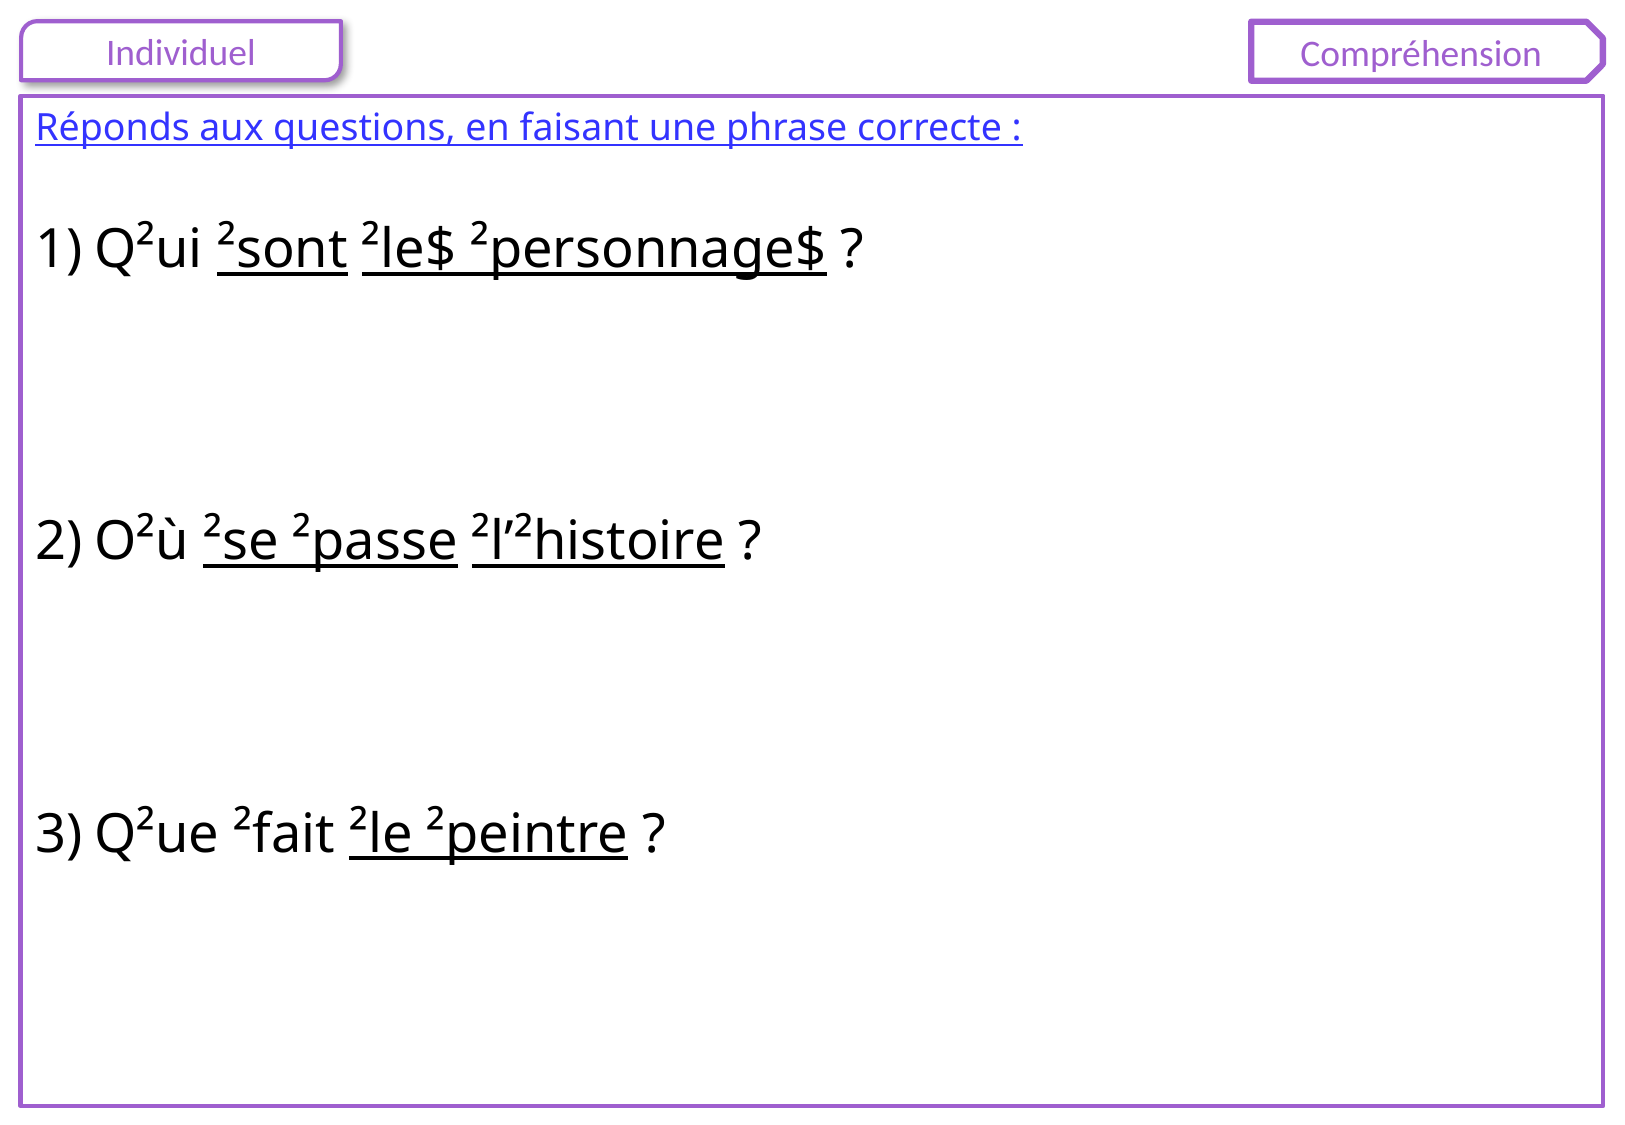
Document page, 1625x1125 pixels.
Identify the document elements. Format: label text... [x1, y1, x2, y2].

list Réponds aux questions, en faisant une phrase correcte : Q²ui ²sont ²le$ ²personnage$ ? O²ù ²se ²passe ²l’²histoire ? Q²ue ²fait ²le ²peintre ? [18, 94, 1605, 1108]
list Compréhension [1251, 21, 1592, 81]
